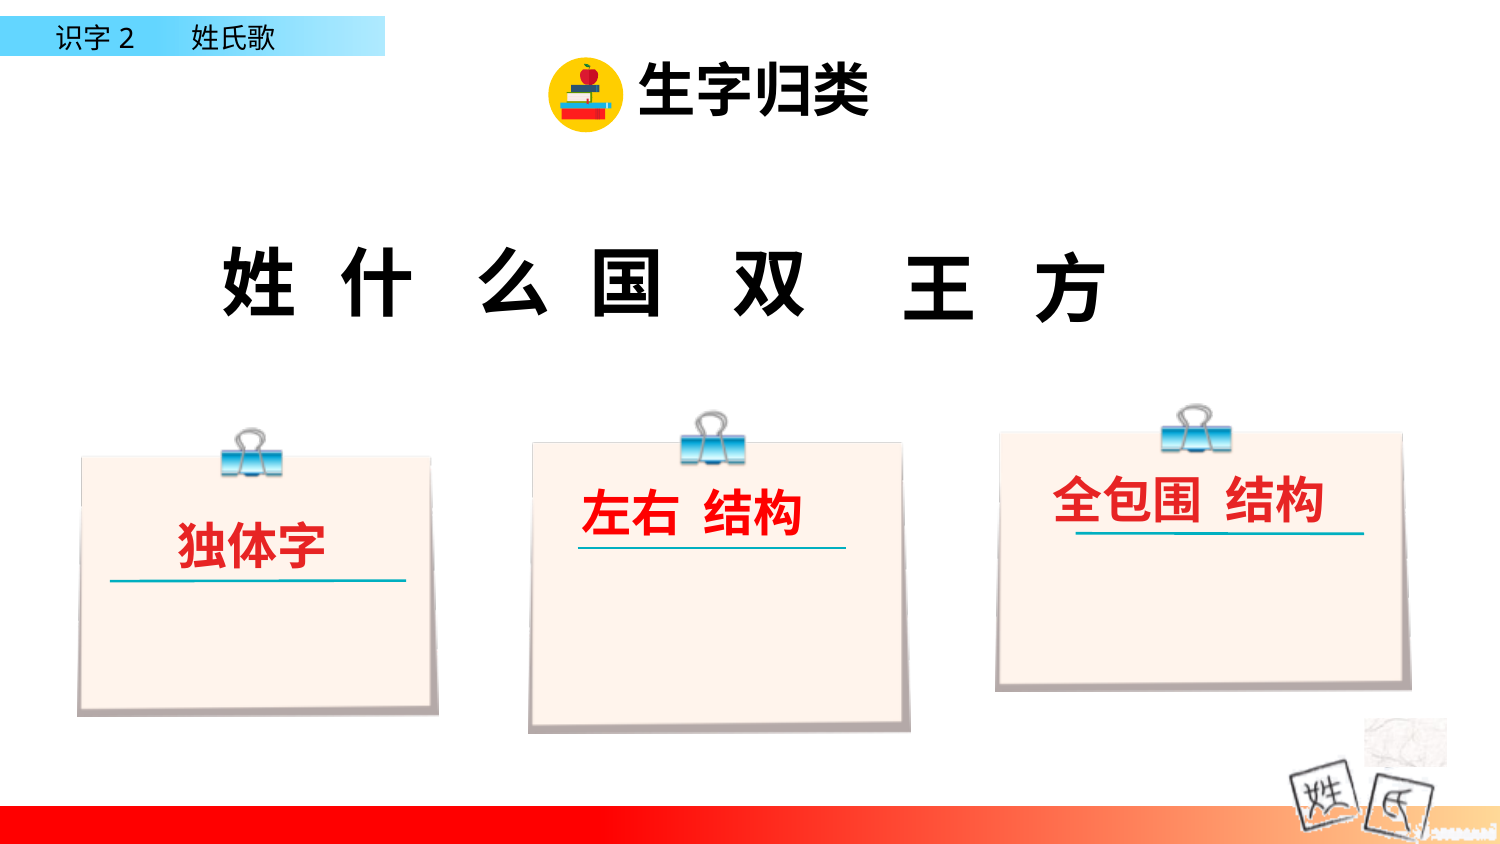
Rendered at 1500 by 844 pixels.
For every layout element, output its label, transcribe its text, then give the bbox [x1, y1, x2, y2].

text_box 么 [464, 230, 565, 332]
picture [528, 406, 911, 734]
text_box 姓 [209, 230, 310, 332]
text_box 王 [889, 235, 990, 337]
text_box 什 [328, 230, 428, 332]
text_box 双 [721, 230, 822, 332]
picture [1232, 718, 1500, 844]
text_box 生字归类 [626, 47, 945, 129]
picture [995, 401, 1412, 693]
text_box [548, 57, 624, 133]
text_box 全包围 结构 [990, 806, 994, 843]
text_box 方 [1022, 235, 1122, 337]
picture [76, 424, 440, 717]
text_box 国 [578, 230, 679, 332]
text_box [1166, 806, 1170, 843]
